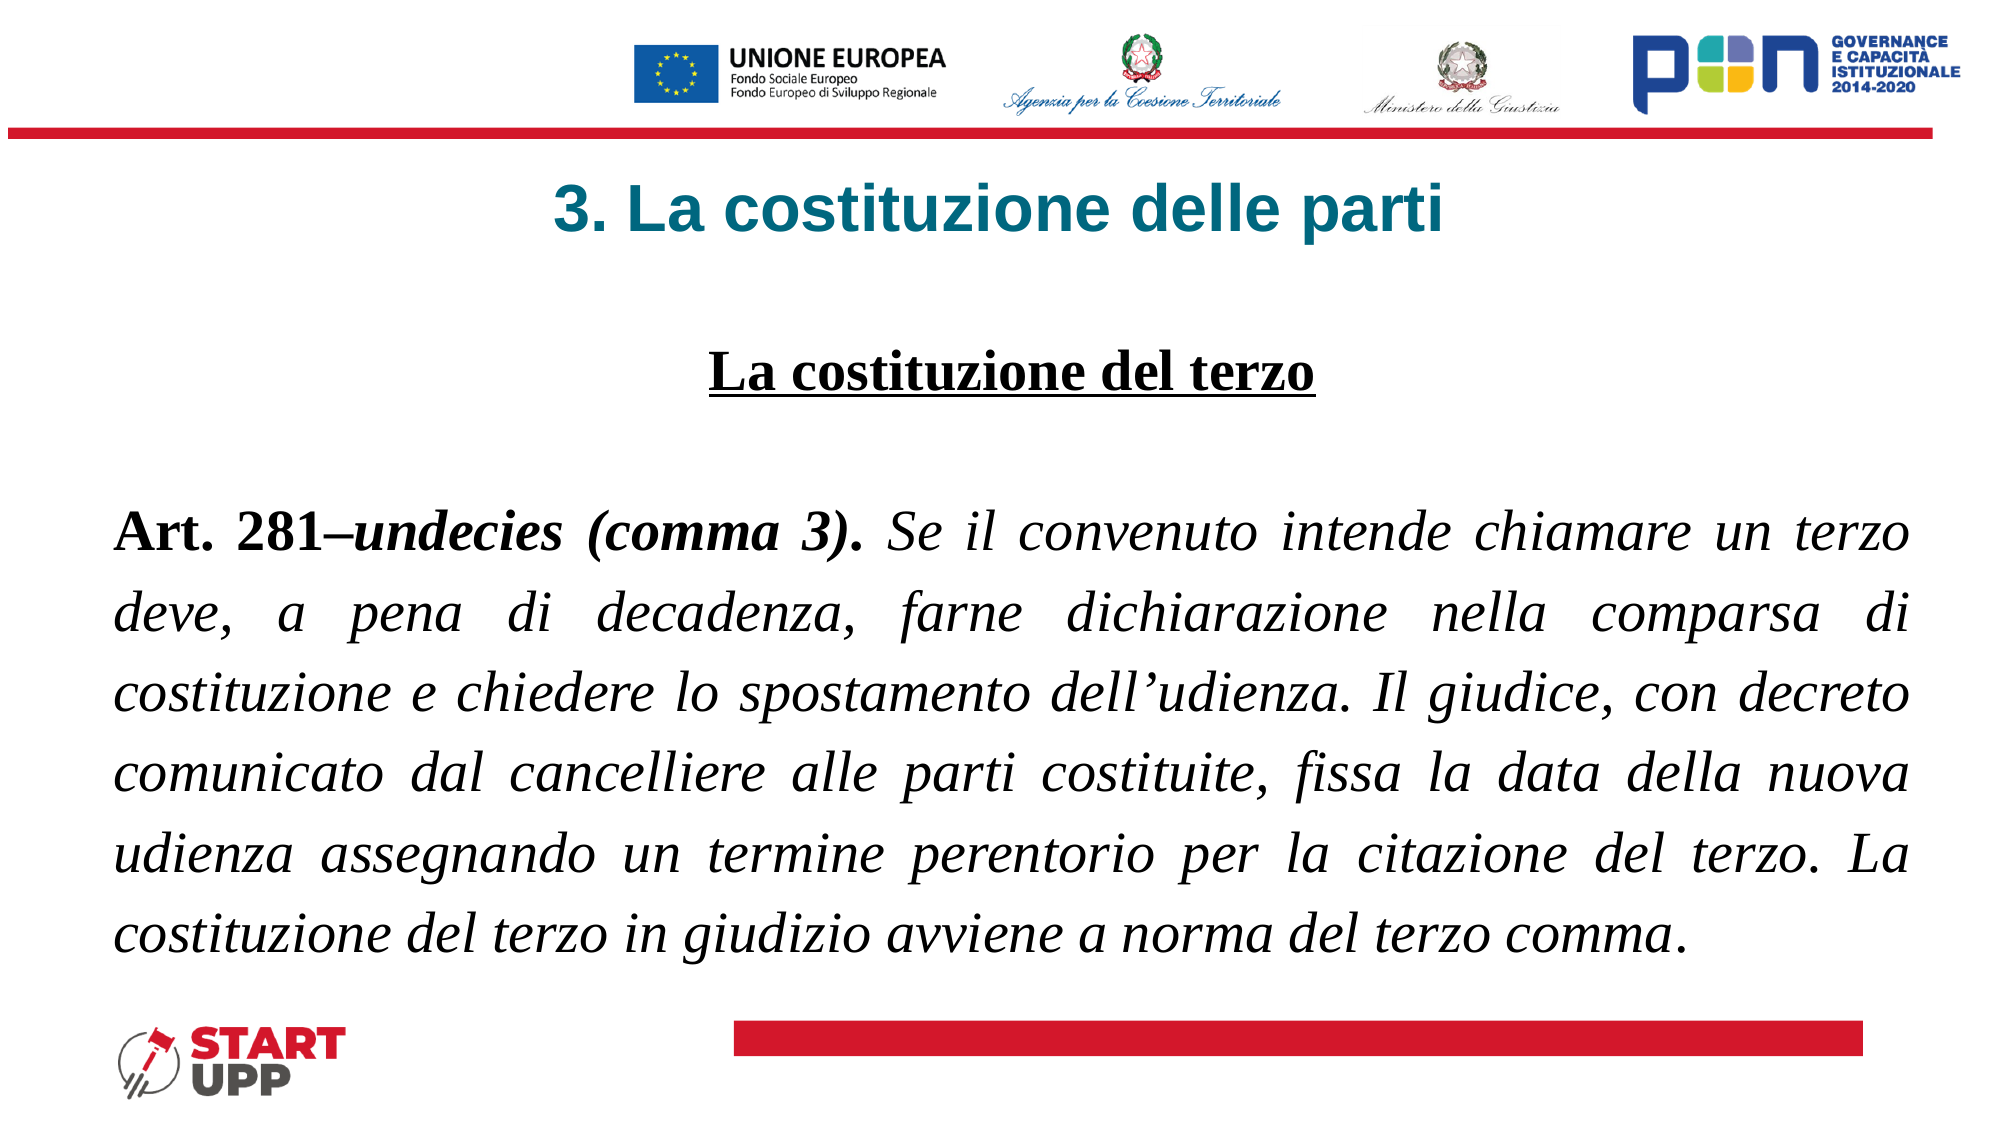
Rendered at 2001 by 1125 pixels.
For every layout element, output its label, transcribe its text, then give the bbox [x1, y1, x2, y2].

picture [114, 1019, 351, 1103]
picture [612, 24, 1972, 119]
list La costituzione del terzo Art. 281–undecies (comma 3). Se il convenuto intende chiamare un terzo deve, a pena di decadenza, farne dichiarazione nella comparsa di costituzione e chiedere lo spostamento dell’udienza. Il giudice, con decreto comunicato dal cancelliere alle parti costituite, fissa la data della nuova udienza assegnando un termine perentorio per la citazione del terzo. La costituzione del terzo in giudizio avviene a norma del terzo comma. [67, 301, 1933, 1000]
title 3. La costituzione delle parti [67, 144, 1932, 271]
